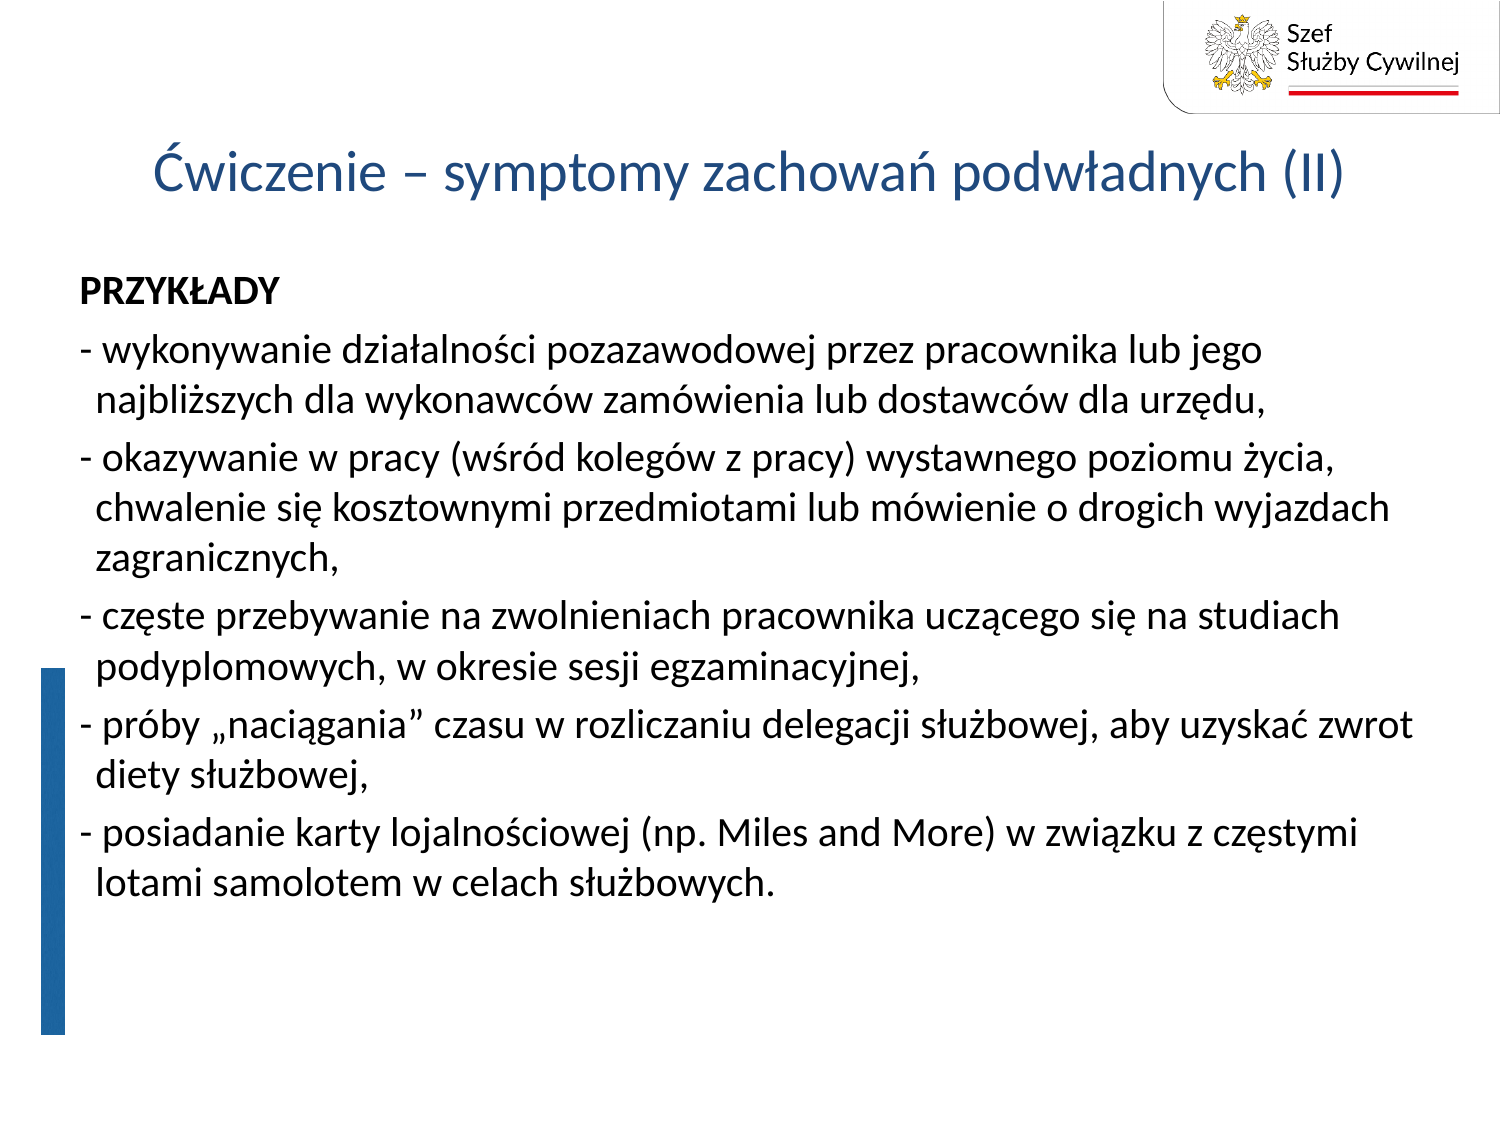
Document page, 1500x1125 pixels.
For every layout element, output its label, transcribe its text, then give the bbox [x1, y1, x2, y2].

picture [1163, 0, 1500, 114]
picture [41, 668, 65, 1035]
title Ćwiczenie – symptomy zachowań podwładnych (II) [88, 125, 1412, 160]
list PRZYKŁADY - wykonywanie działalności pozazawodowej przez pracownika lub jego najbliższych dla wykonawców zamówienia lub dostawców dla urzędu, - okazywanie w pracy (wśród kolegów z pracy) wystawnego poziomu życia, chwalenie się kosztownymi przedmiotami lub mówienie o drogich wyjazdach zagranicznych, - częste przebywanie na zwolnieniach pracownika uczącego się na studiach podyplomowych, w okresie sesji egzaminacyjnej, - próby „naciągania” czasu w rozliczaniu delegacji służbowej, aby uzyskać zwrot diety służbowej, - posiadanie karty lojalnościowej (np. Miles and More) w związku z częstymi lotami samolotem w celach służbowych. [64, 160, 1459, 1012]
